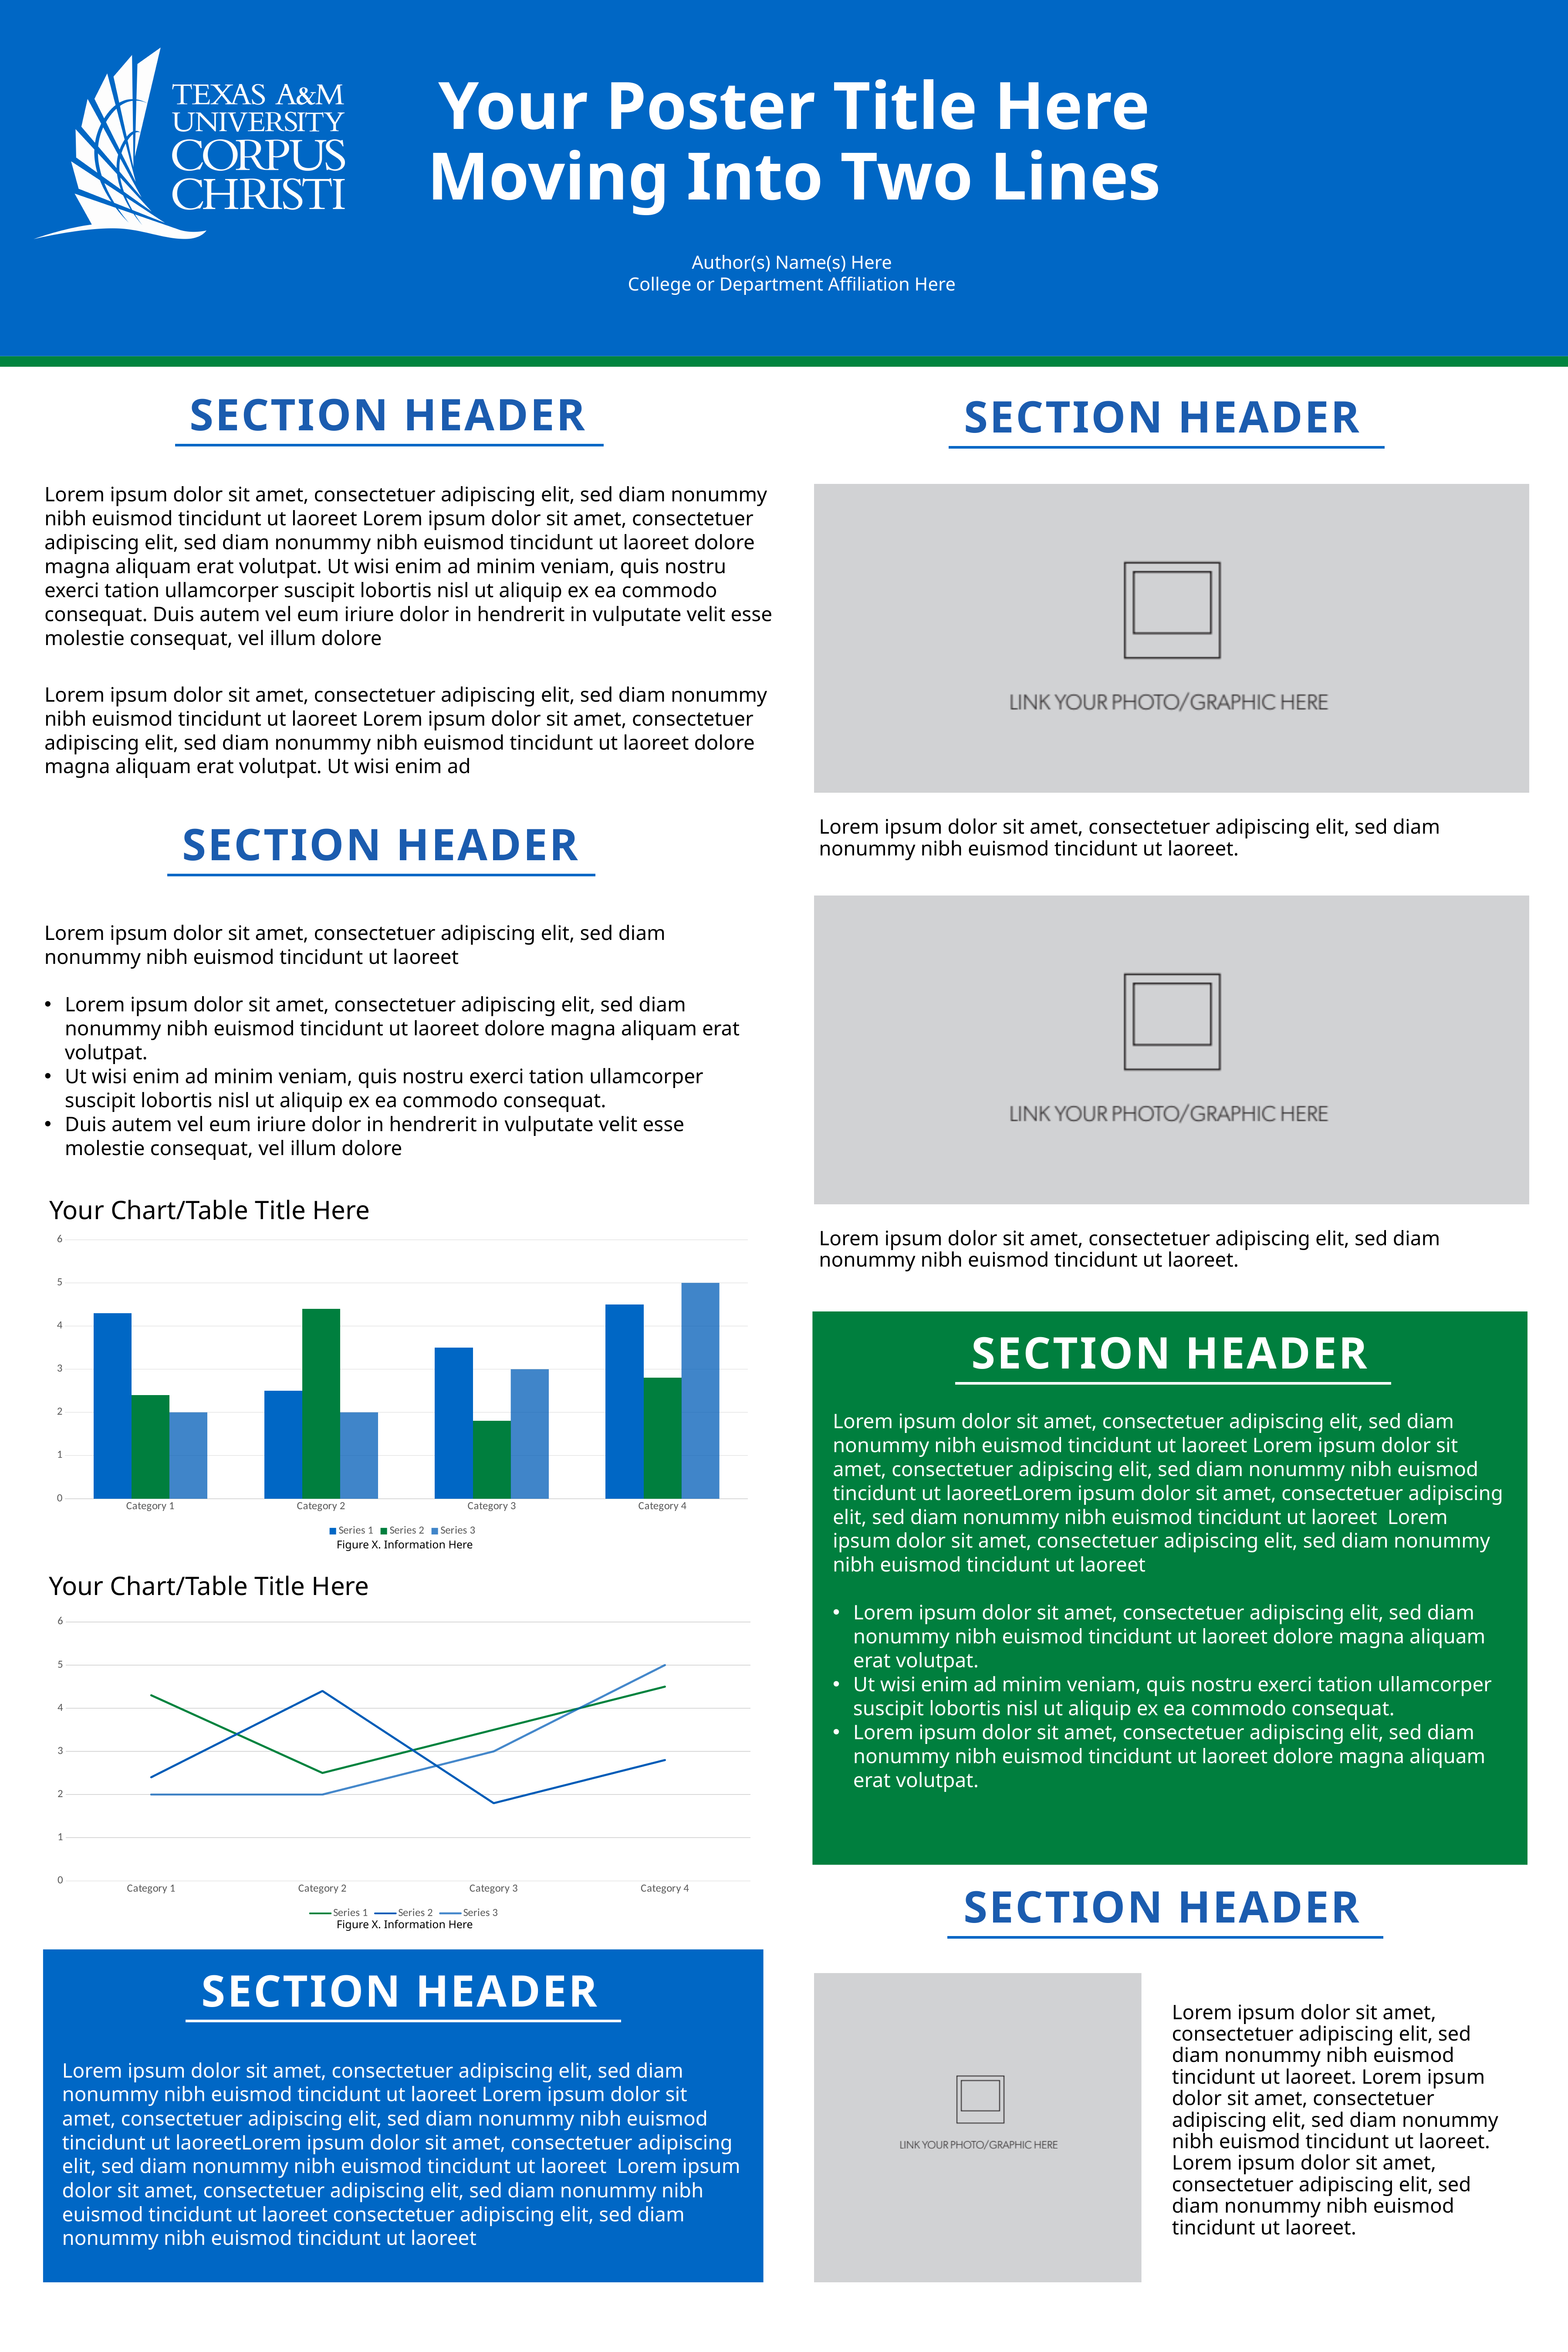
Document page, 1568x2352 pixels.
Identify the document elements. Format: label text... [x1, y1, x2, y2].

text_box Figure X. Information Here [307, 1922, 503, 1934]
text_box [724, 9, 1568, 357]
text_box [0, 357, 1568, 367]
text_box Lorem ipsum dolor sit amet, consectetuer adipiscing elit, sed diam nonummy nibh euismod tincidunt ut laoreet. [812, 813, 1527, 872]
text_box [812, 1311, 1528, 1322]
text_box Lorem ipsum dolor sit amet, consectetuer adipiscing elit, sed diam nonummy nibh euismod tincidunt ut laoreet Lorem ipsum dolor sit amet, consectetuer adipiscing elit, sed diam nonummy nibh euismod tincidunt ut laoreetLorem ipsum dolor sit amet, consectetuer adipiscing elit, sed diam nonummy nibh euismod tincidunt ut laoreet Lorem ipsum dolor sit amet, consectetuer adipiscing elit, sed diam nonummy nibh euismod tincidunt ut laoreet Lorem ipsum dolor sit amet, consectetuer adipiscing elit, sed diam nonummy nibh euismod tincidunt ut laoreet dolore magna aliquam erat volutpat. Ut wisi enim ad minim veniam, quis nostru exerci tation ullamcorper suscipit lobortis nisl ut aliquip ex ea commodo consequat. Lorem ipsum dolor sit amet, consectetuer adipiscing elit, sed diam nonummy nibh euismod tincidunt ut laoreet dolore magna aliquam erat volutpat. [826, 1405, 1511, 1795]
text_box Lorem ipsum dolor sit amet, consectetuer adipiscing elit, sed diam nonummy nibh euismod tincidunt ut laoreet Lorem ipsum dolor sit amet, consectetuer adipiscing elit, sed diam nonummy nibh euismod tincidunt ut laoreetLorem ipsum dolor sit amet, consectetuer adipiscing elit, sed diam nonummy nibh euismod tincidunt ut laoreet Lorem ipsum dolor sit amet, consectetuer adipiscing elit, sed diam nonummy nibh euismod tincidunt ut laoreet consectetuer adipiscing elit, sed diam nonummy nibh euismod tincidunt ut laoreet [56, 2054, 753, 2253]
text_box SECTION HEADER [786, 1876, 1538, 1936]
picture [814, 484, 1529, 793]
picture [814, 896, 1529, 1204]
text_box [43, 1949, 764, 1960]
picture [34, 47, 345, 239]
text_box [43, 2020, 764, 2283]
text_box Your Chart/Table Title Here [43, 1190, 529, 1228]
text_box [812, 1382, 1528, 1865]
text_box SECTION HEADER [786, 387, 1538, 446]
picture [814, 1973, 1142, 2282]
text_box Figure X. Information Here [307, 1539, 503, 1554]
text_box SECTION HEADER [24, 1960, 776, 2020]
text_box Lorem ipsum dolor sit amet, consectetuer adipiscing elit, sed diam nonummy nibh euismod tincidunt ut laoreet. Lorem ipsum dolor sit amet, consectetuer adipiscing elit, sed diam nonummy nibh euismod tincidunt ut laoreet. Lorem ipsum dolor sit amet, consectetuer adipiscing elit, sed diam nonummy nibh euismod tincidunt ut laoreet. [1165, 1998, 1530, 2262]
text_box SECTION HEADER [794, 1322, 1546, 1382]
text_box Lorem ipsum dolor sit amet, consectetuer adipiscing elit, sed diam nonummy nibh euismod tincidunt ut laoreet. [812, 1225, 1525, 1284]
text_box Lorem ipsum dolor sit amet, consectetuer adipiscing elit, sed diam nonummy nibh euismod tincidunt ut laoreet Lorem ipsum dolor sit amet, consectetuer adipiscing elit, sed diam nonummy nibh euismod tincidunt ut laoreet dolore magna aliquam erat volutpat. Ut wisi enim ad minim veniam, quis nostru exerci tation ullamcorper suscipit lobortis nisl ut aliquip ex ea commodo consequat. Duis autem vel eum iriure dolor in hendrerit in vulputate velit esse molestie consequat, vel illum dolore [38, 916, 763, 1183]
text_box [0, 0, 1568, 357]
chart [42, 1228, 763, 1539]
text_box Your Poster Title Here Moving Into Two Lines [345, 69, 1257, 226]
text_box Your Chart/Table Title Here [42, 1566, 528, 1604]
text_box Lorem ipsum dolor sit amet, consectetuer adipiscing elit, sed diam nonummy nibh euismod tincidunt ut laoreet Lorem ipsum dolor sit amet, consectetuer adipiscing elit, sed diam nonummy nibh euismod tincidunt ut laoreet dolore magna aliquam erat volutpat. Ut wisi enim ad minim veniam, quis nostru exerci tation ullamcorper suscipit lobortis nisl ut aliquip ex ea commodo consequat. Duis autem vel eum iriure dolor in hendrerit in vulputate velit esse molestie consequat, vel illum dolore Lorem ipsum dolor sit amet, consectetuer adipiscing elit, sed diam nonummy nibh euismod tincidunt ut laoreet Lorem ipsum dolor sit amet, consectetuer adipiscing elit, sed diam nonummy nibh euismod tincidunt ut laoreet dolore magna aliquam erat volutpat. Ut wisi enim ad [38, 478, 787, 789]
text_box SECTION HEADER [6, 814, 756, 873]
text_box SECTION HEADER [13, 385, 763, 443]
chart [43, 1610, 765, 1922]
text_box Author(s) Name(s) Here College or Department Affiliation Here [554, 247, 1030, 298]
